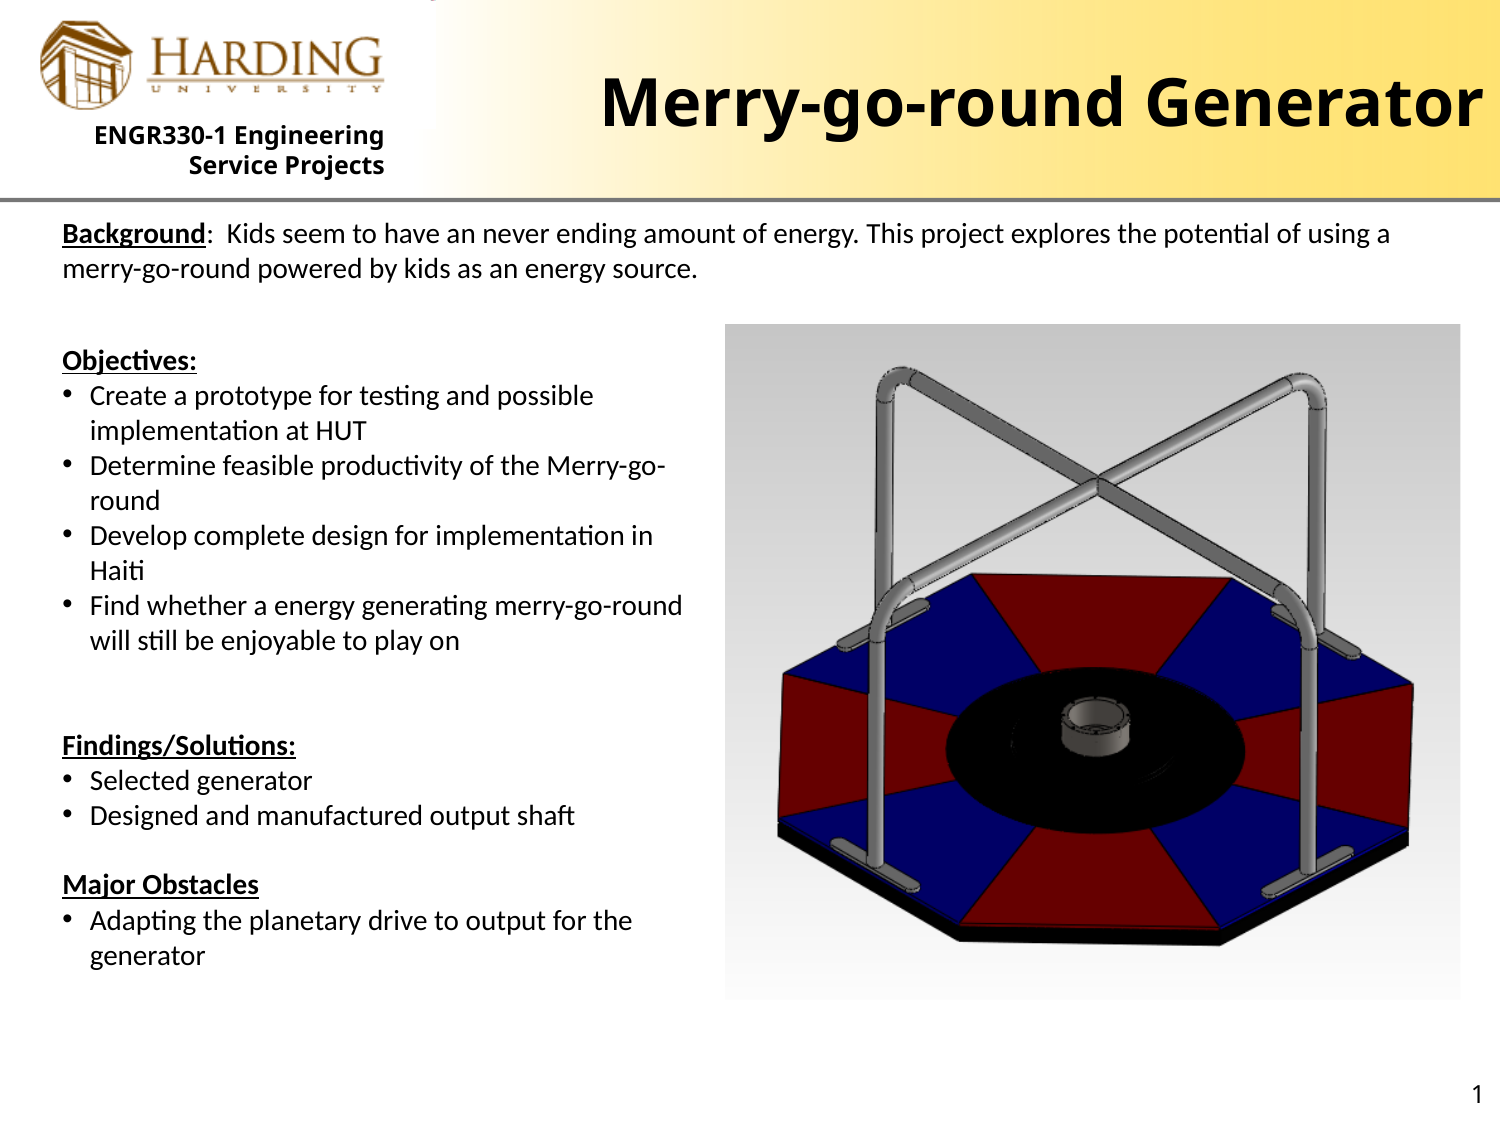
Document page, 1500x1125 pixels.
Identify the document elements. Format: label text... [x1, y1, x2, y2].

text_box Objectives: Create a prototype for testing and possible implementation at HUT Determine feasible productivity of the Merry-go-round Develop complete design for implementation in Haiti Find whether a energy generating merry-go-round will still be enjoyable to play on Findings/Solutions: Selected generator Designed and manufactured output shaft Major Obstacles Adapting the planetary drive to output for the generator [48, 299, 720, 1048]
picture [0, 0, 436, 129]
slide_number 1 [1149, 1065, 1500, 1125]
text_box Background: Kids seem to have an never ending amount of energy. This project explores the potential of using a merry-go-round powered by kids as an energy source. [48, 207, 1435, 326]
title Merry-go-round Generator [450, 12, 1500, 188]
picture [724, 324, 1461, 1001]
